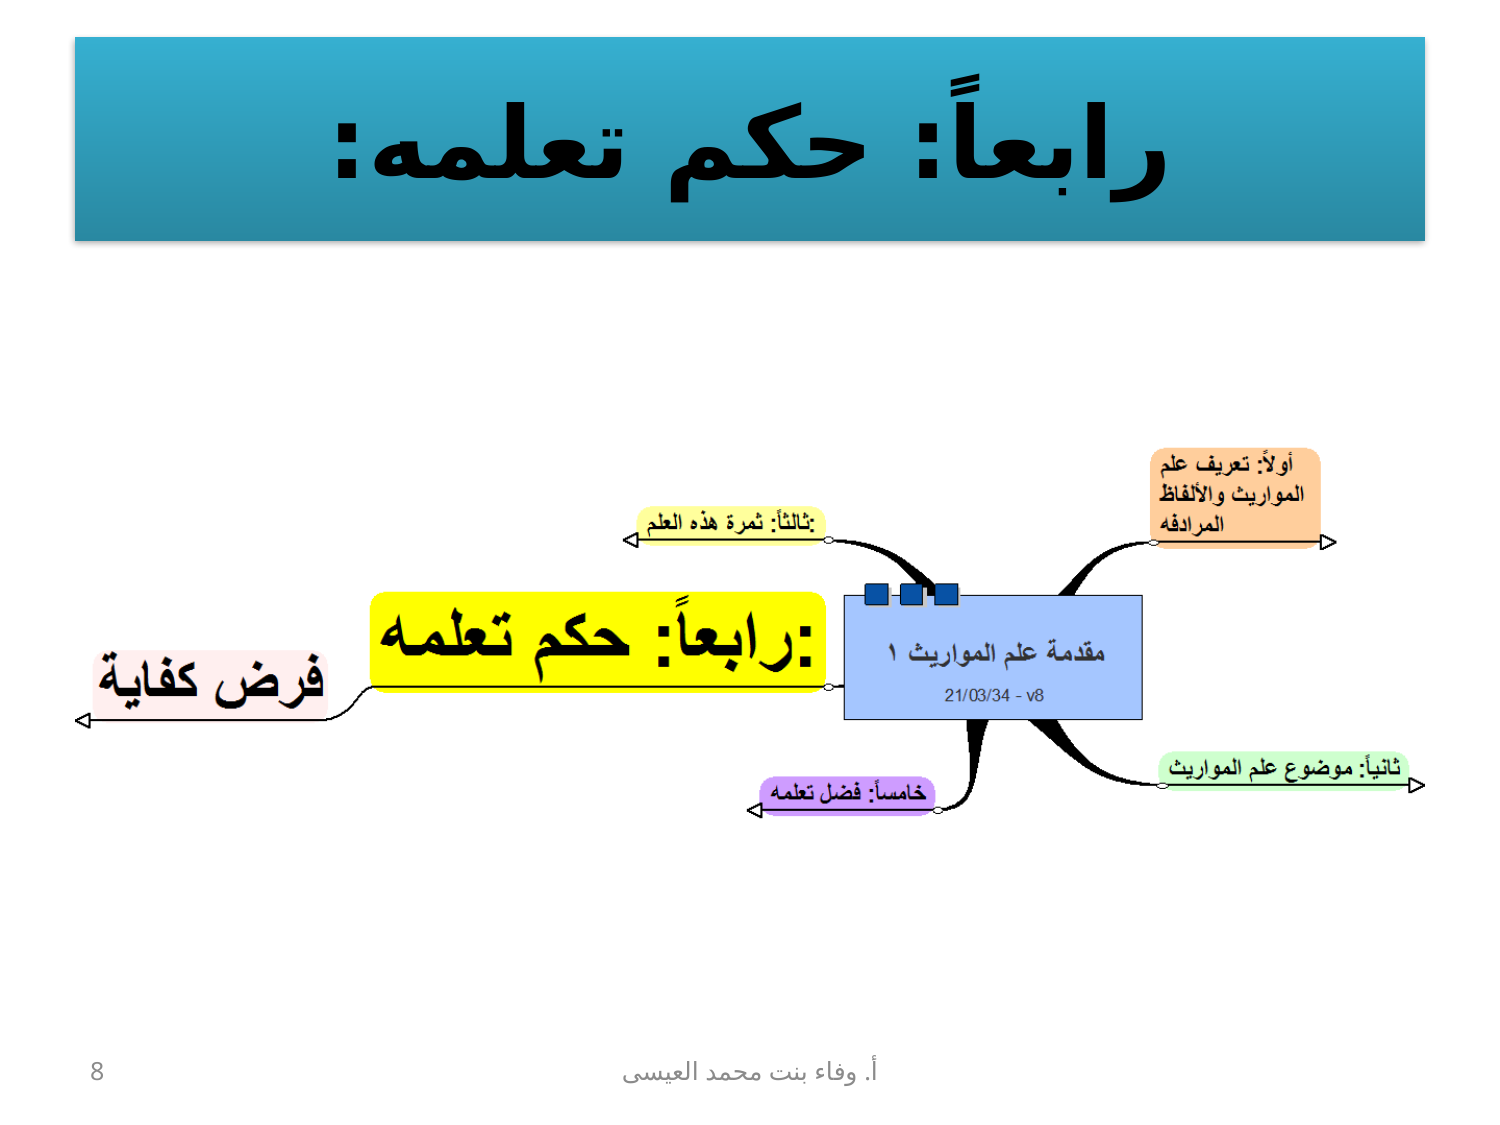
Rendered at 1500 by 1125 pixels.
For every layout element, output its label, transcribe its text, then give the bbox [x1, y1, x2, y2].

slide_number 8 [75, 1042, 425, 1103]
footer أ. وفاء بنت محمد العيسى [512, 1042, 988, 1103]
title رابعاً: حكم تعلمه: [75, 37, 1425, 241]
picture [74, 262, 1426, 1005]
